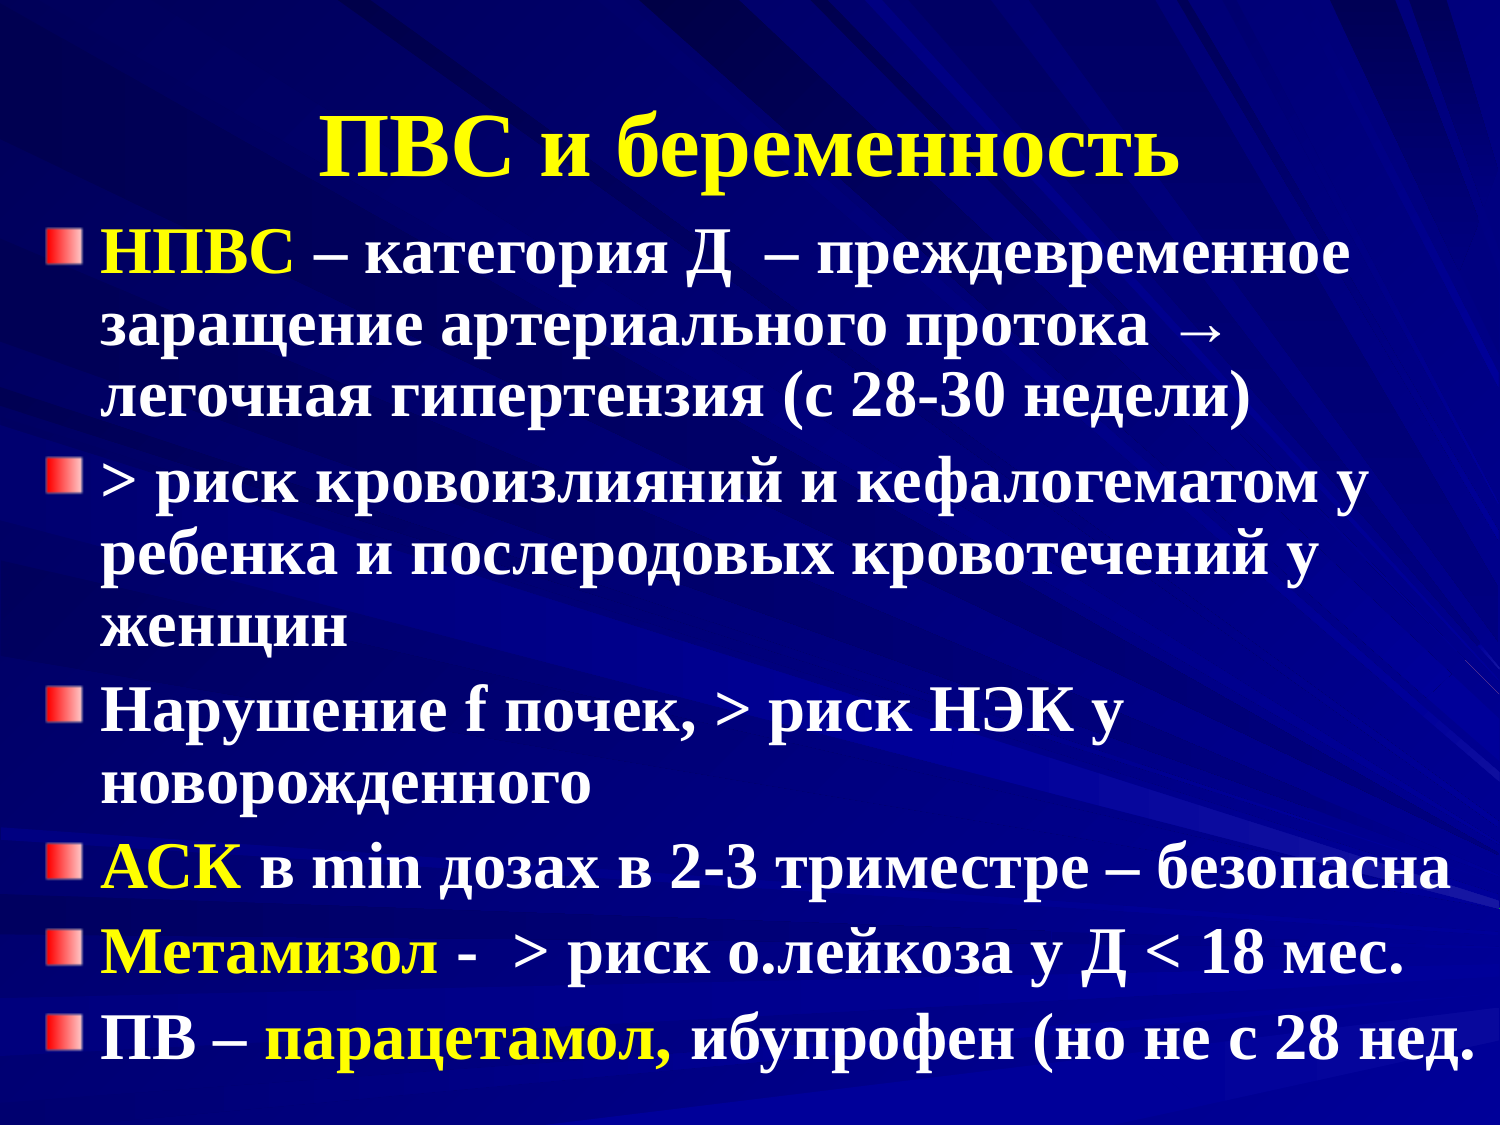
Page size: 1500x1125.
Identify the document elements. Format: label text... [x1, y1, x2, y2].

picture [44, 841, 87, 884]
picture [44, 684, 87, 727]
picture [44, 226, 87, 269]
list НПВС – категория Д – преждевременное заращение артериального протока → легочная гипертензия (с 28-30 недели) > риск кровоизлияний и кефалогематом у ребенка и послеродовых кровотечений у женщин Нарушение f почек, > риск НЭК у новорожденного АСК в min дозах в 2-3 триместре – безопасна Метамизол - > риск о.лейкоза у Д < 18 мес. ПВ – парацетамол, ибупрофен (но не с 28 нед. [29, 207, 1500, 1095]
picture [44, 927, 87, 970]
picture [44, 455, 87, 498]
picture [44, 1012, 87, 1055]
title ПВС и беременность [74, 45, 1426, 207]
